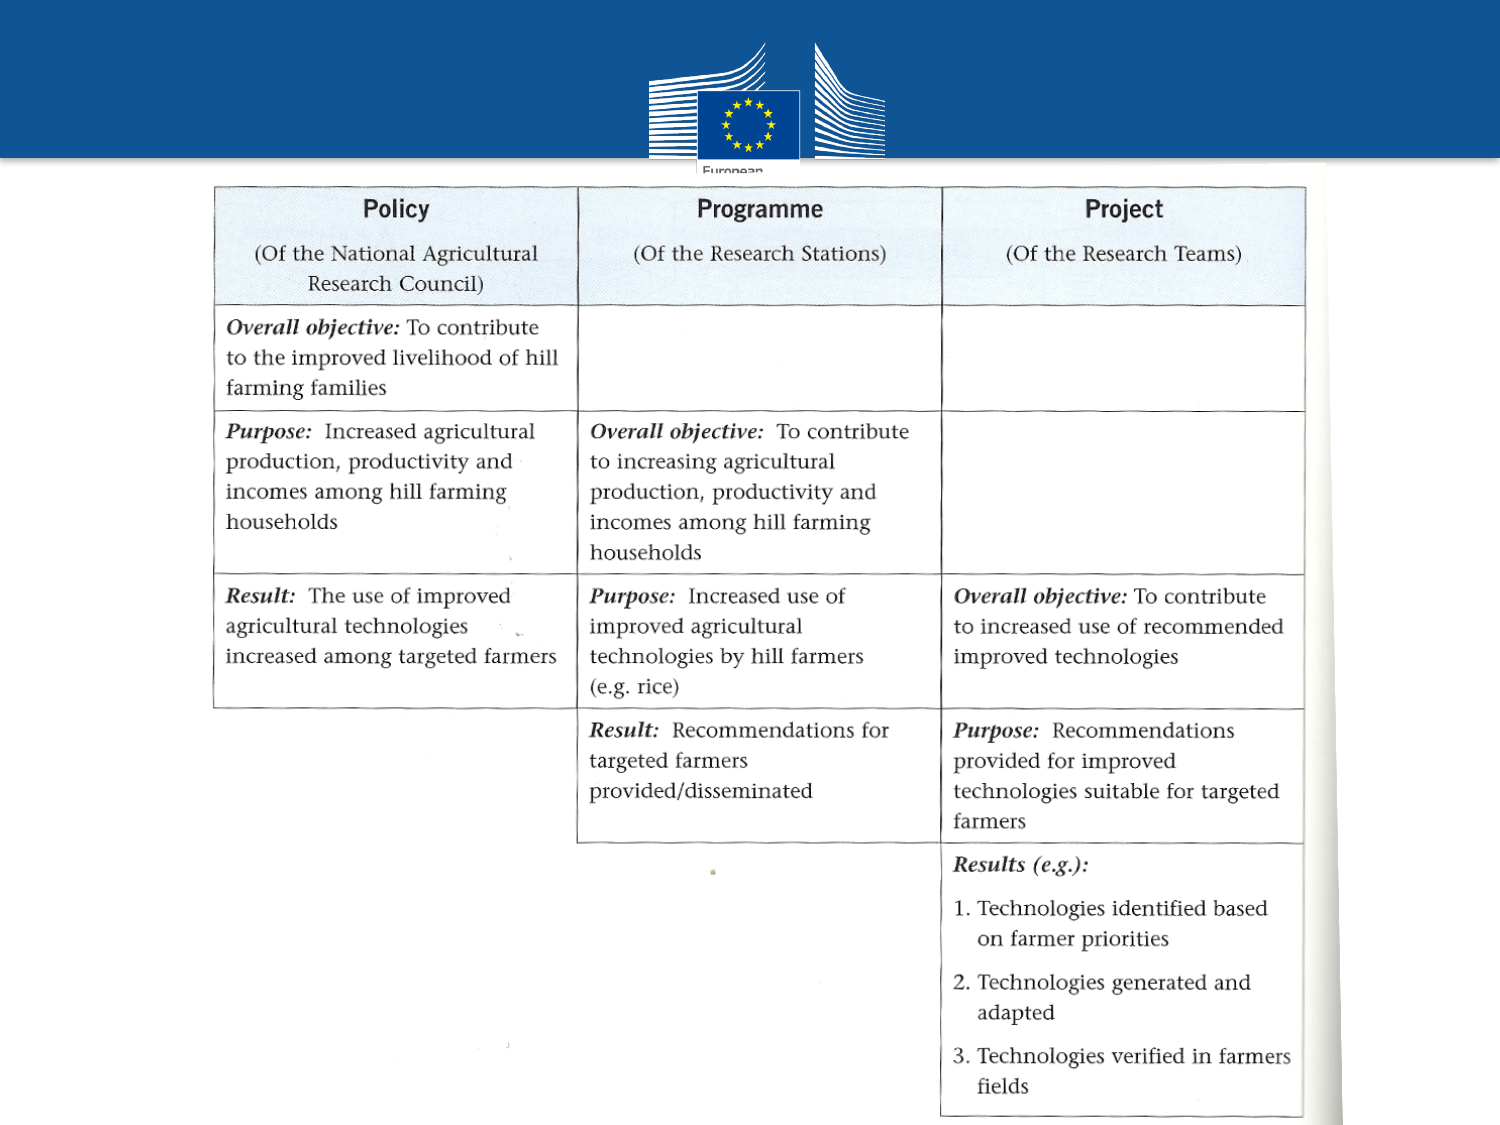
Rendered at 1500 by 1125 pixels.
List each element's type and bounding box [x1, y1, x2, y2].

picture [192, 42, 1342, 1125]
